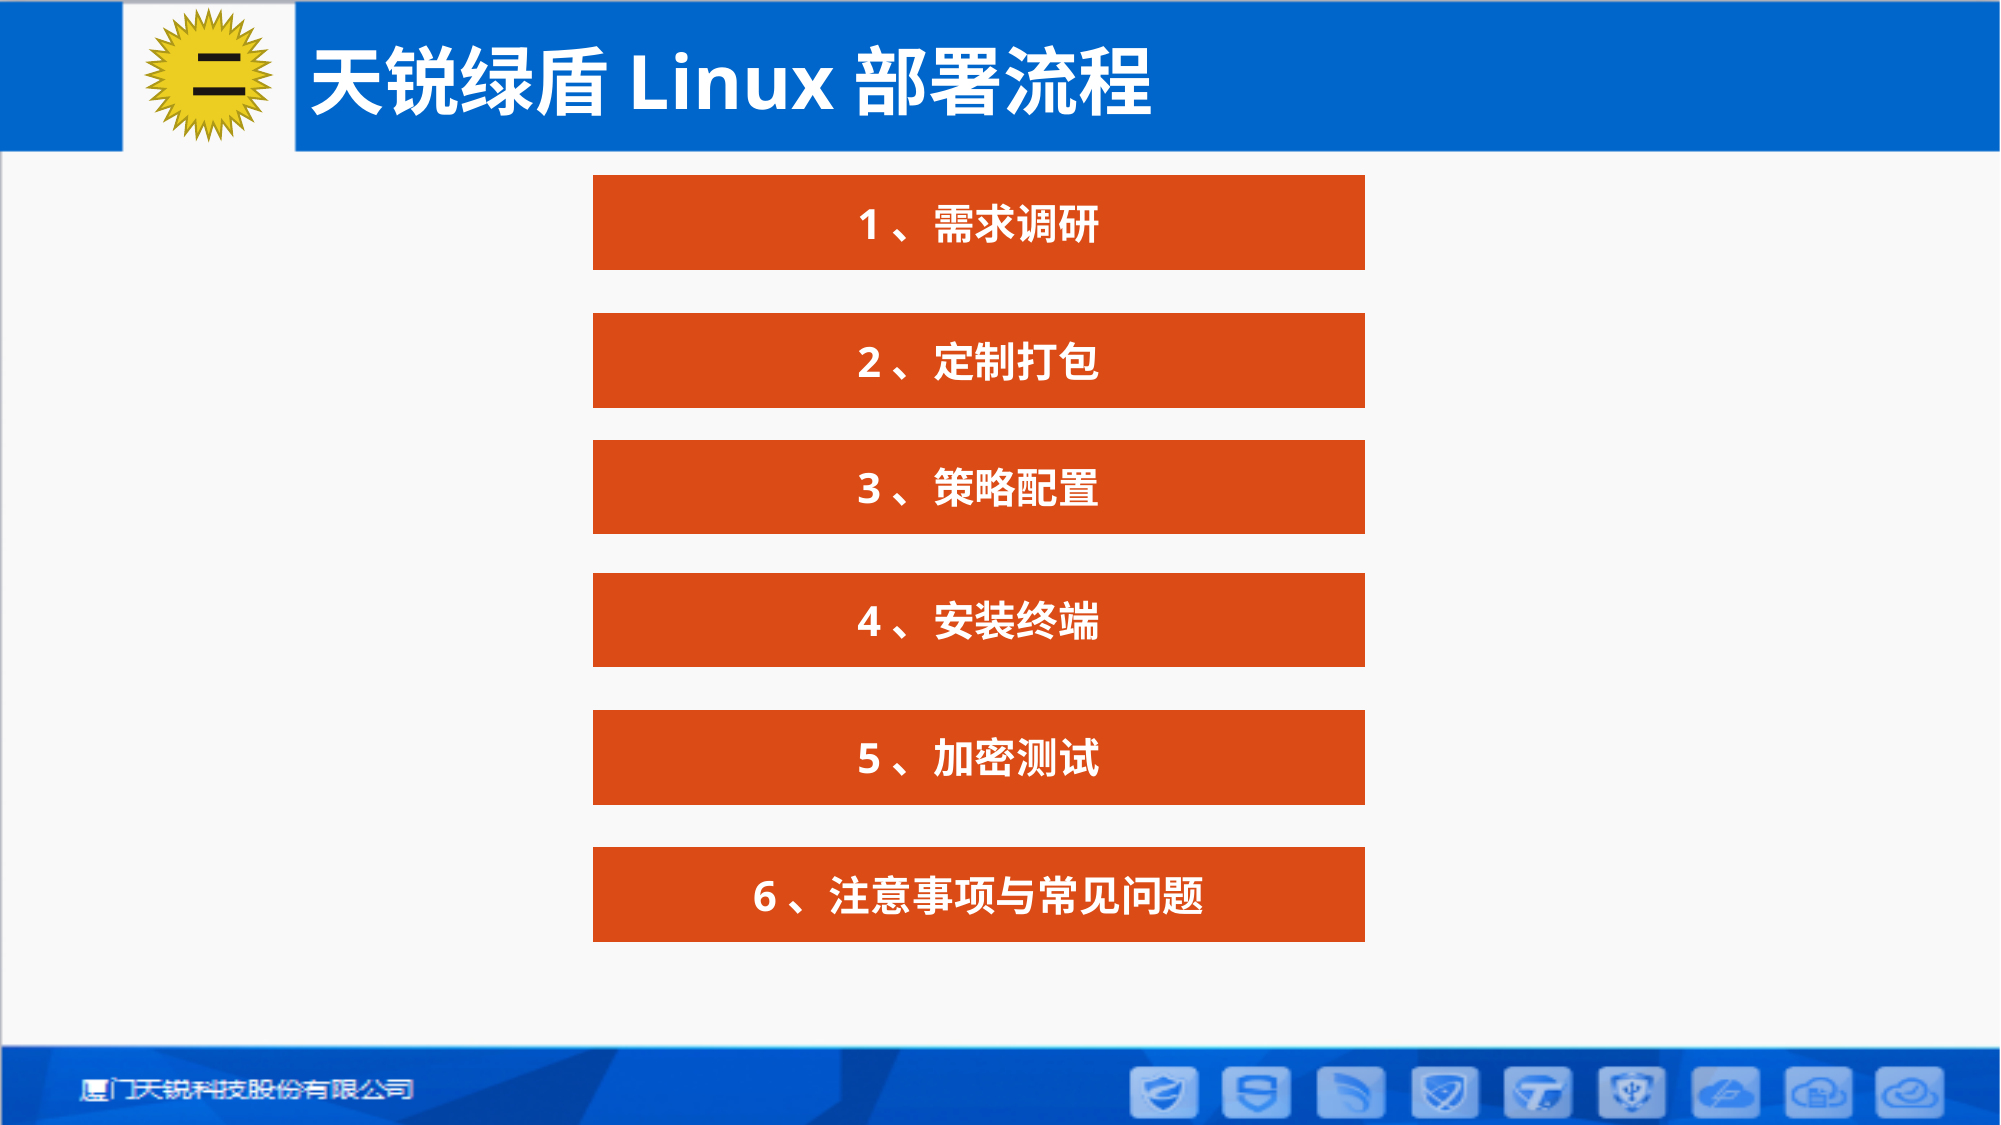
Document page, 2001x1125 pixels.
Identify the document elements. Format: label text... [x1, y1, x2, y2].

text_box 2、定制打包 [593, 313, 1365, 408]
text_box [147, 11, 270, 139]
text_box 6、注意事项与常见问题 [593, 847, 1365, 942]
text_box 1、需求调研 [593, 175, 1365, 270]
text_box 3、策略配置 [593, 440, 1365, 534]
text_box 4、安装终端 [593, 573, 1365, 667]
picture [0, 0, 2000, 1125]
title 天锐绿盾Linux部署流程 [294, 9, 1730, 161]
text_box 5、加密测试 [593, 710, 1365, 805]
